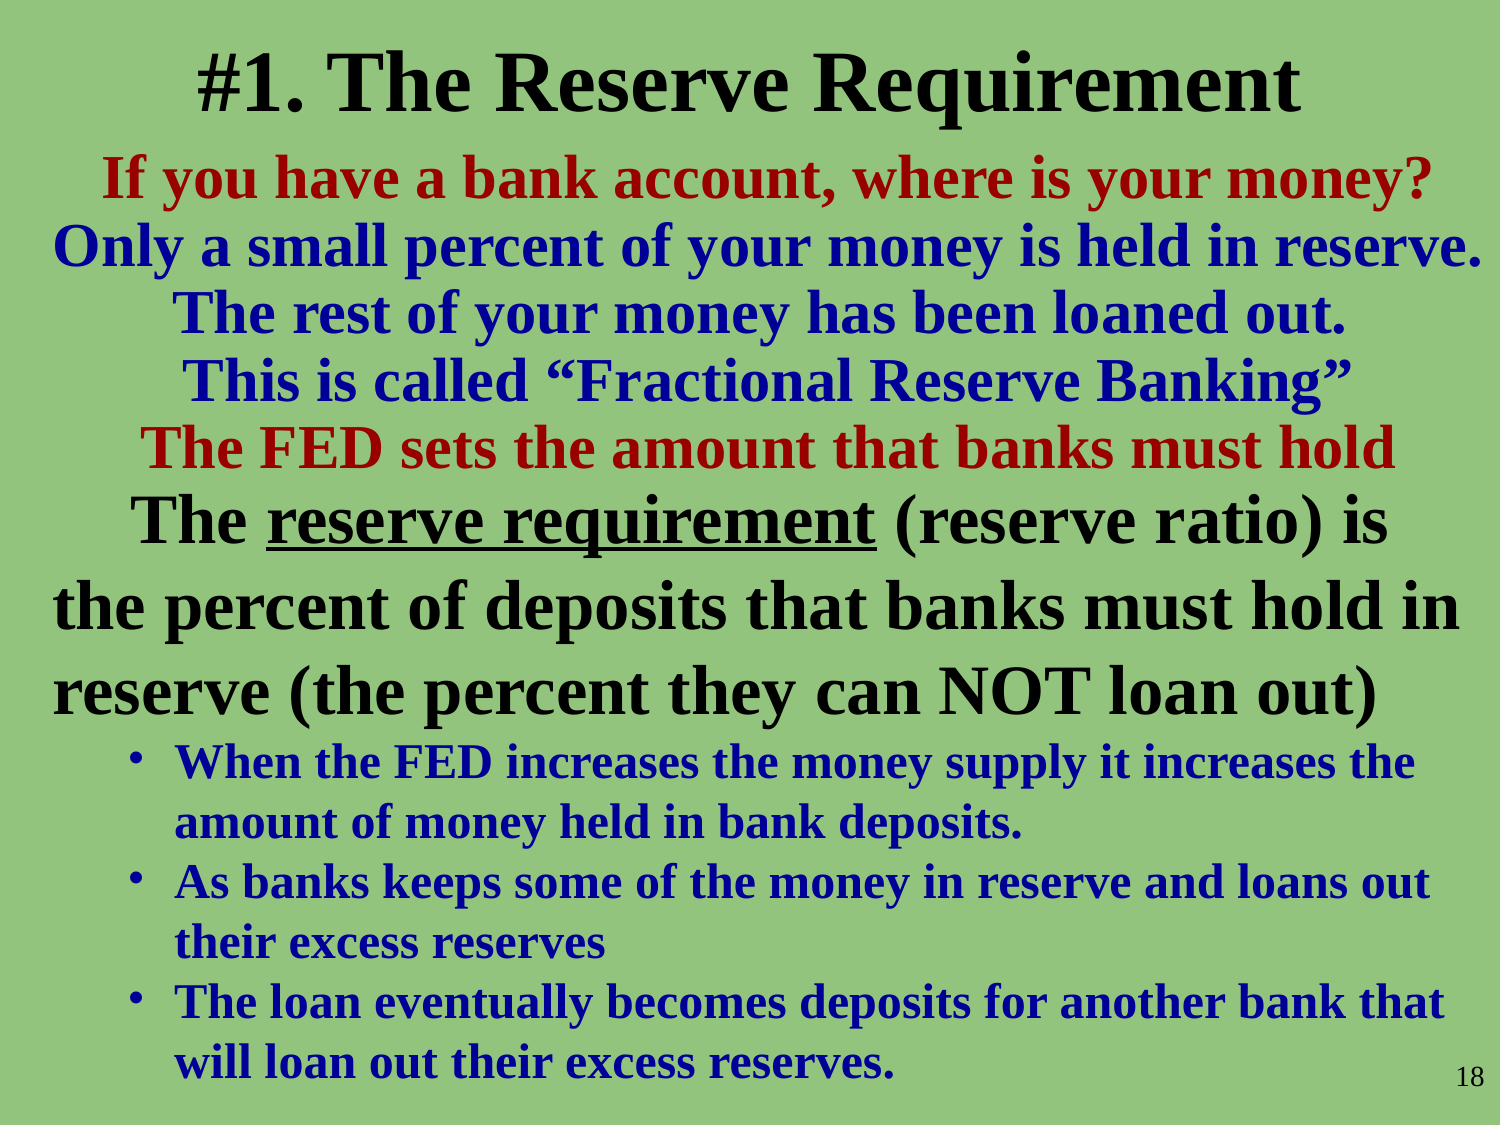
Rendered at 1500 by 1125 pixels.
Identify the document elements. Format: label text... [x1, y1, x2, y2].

text_box #1. The Reserve Requirement [0, 17, 1500, 137]
text_box If you have a bank account, where is your money? Only a small percent of your money is held in reserve. The rest of your money has been loaned out. This is called “Fractional Reserve Banking” The FED sets the amount that banks must hold The reserve requirement (reserve ratio) is the percent of deposits that banks must hold in reserve (the percent they can NOT loan out) When the FED increases the money supply it increases the amount of money held in bank deposits. As banks keeps some of the money in reserve and loans out their excess reserves The loan eventually becomes deposits for another bank that will loan out their excess reserves. [37, 137, 1500, 1106]
text_box ‹#› [1187, 1049, 1500, 1125]
